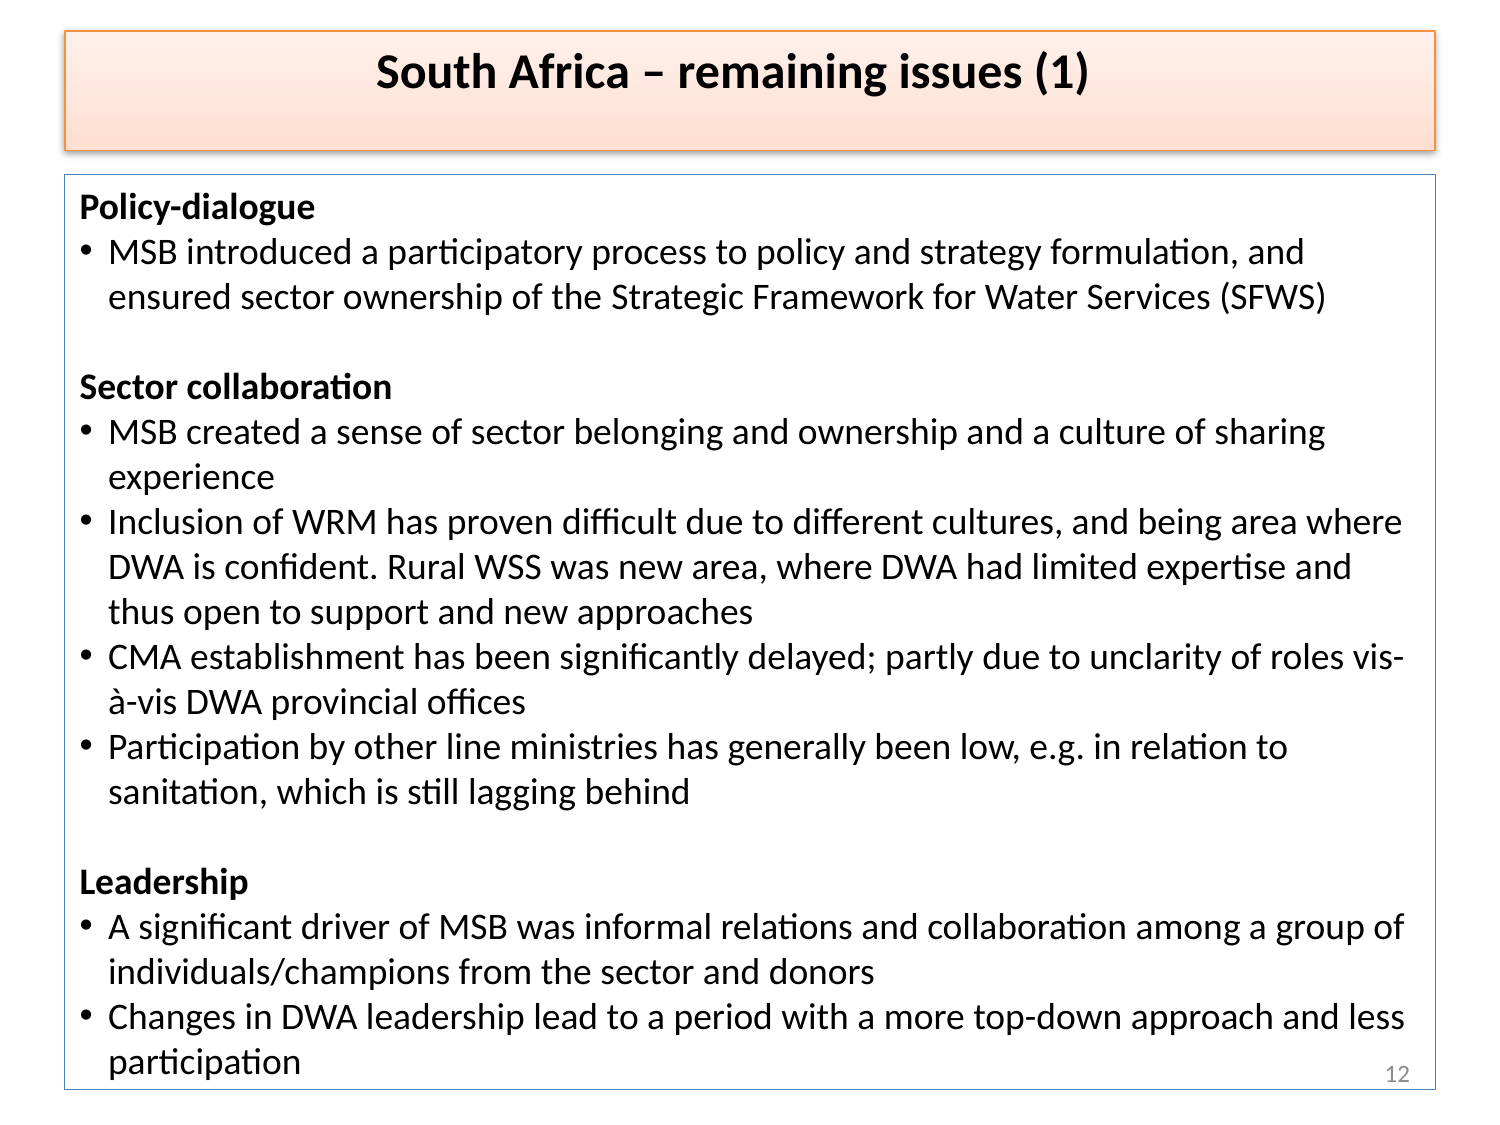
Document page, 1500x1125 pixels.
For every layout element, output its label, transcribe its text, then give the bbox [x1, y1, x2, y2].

slide_number 12 [1074, 1042, 1425, 1103]
text_box Policy-dialogue MSB introduced a participatory process to policy and strategy formulation, and ensured sector ownership of the Strategic Framework for Water Services (SFWS) Sector collaboration MSB created a sense of sector belonging and ownership and a culture of sharing experience Inclusion of WRM has proven difficult due to different cultures, and being area where DWA is confident. Rural WSS was new area, where DWA had limited expertise and thus open to support and new approaches CMA establishment has been significantly delayed; partly due to unclarity of roles vis-à-vis DWA provincial offices Participation by other line ministries has generally been low, e.g. in relation to sanitation, which is still lagging behind Leadership A significant driver of MSB was informal relations and collaboration among a group of individuals/champions from the sector and donors Changes in DWA leadership lead to a period with a more top-down approach and less participation [64, 174, 1436, 1090]
text_box South Africa – remaining issues (1) [64, 30, 1436, 151]
